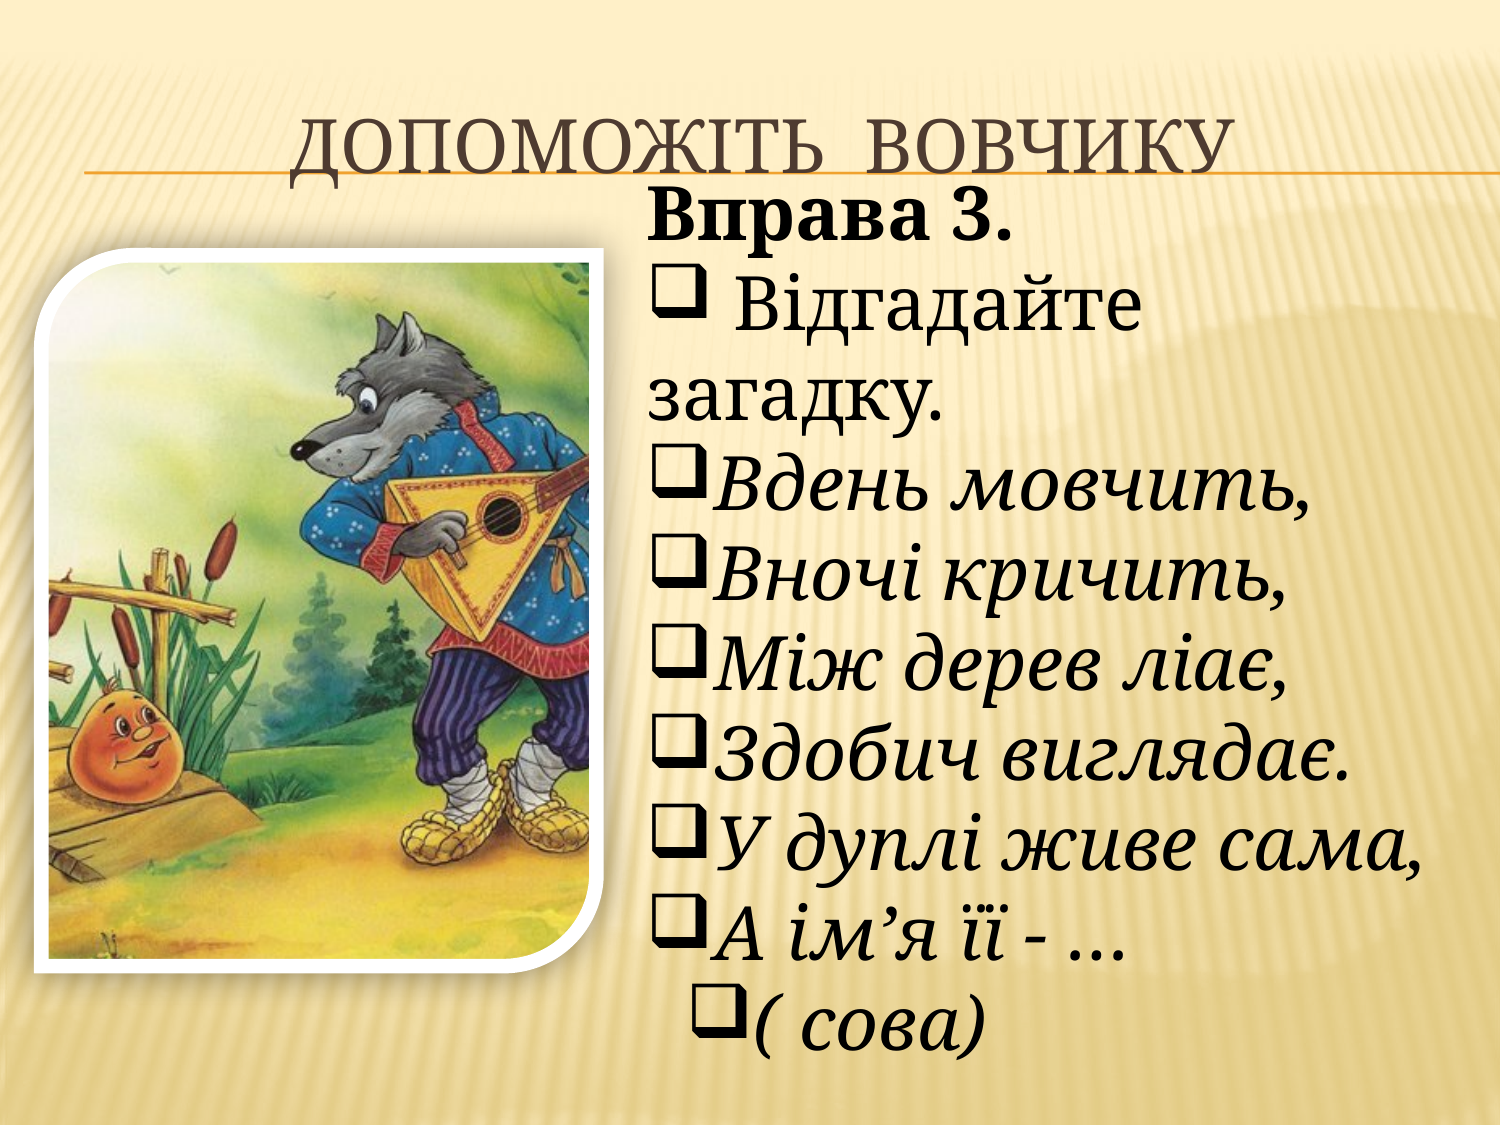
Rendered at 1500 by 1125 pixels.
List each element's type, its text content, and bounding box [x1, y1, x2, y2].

title Допоможіть вовчику [50, 75, 1475, 213]
picture [40, 254, 597, 967]
text_box Вправа 3. Відгадайте загадку. Вдень мовчить, Вночі кричить, Між дерев ліає, Здобич виглядає. У дуплі живе сама, А ім’я її - … ( сова) [631, 158, 1447, 1074]
